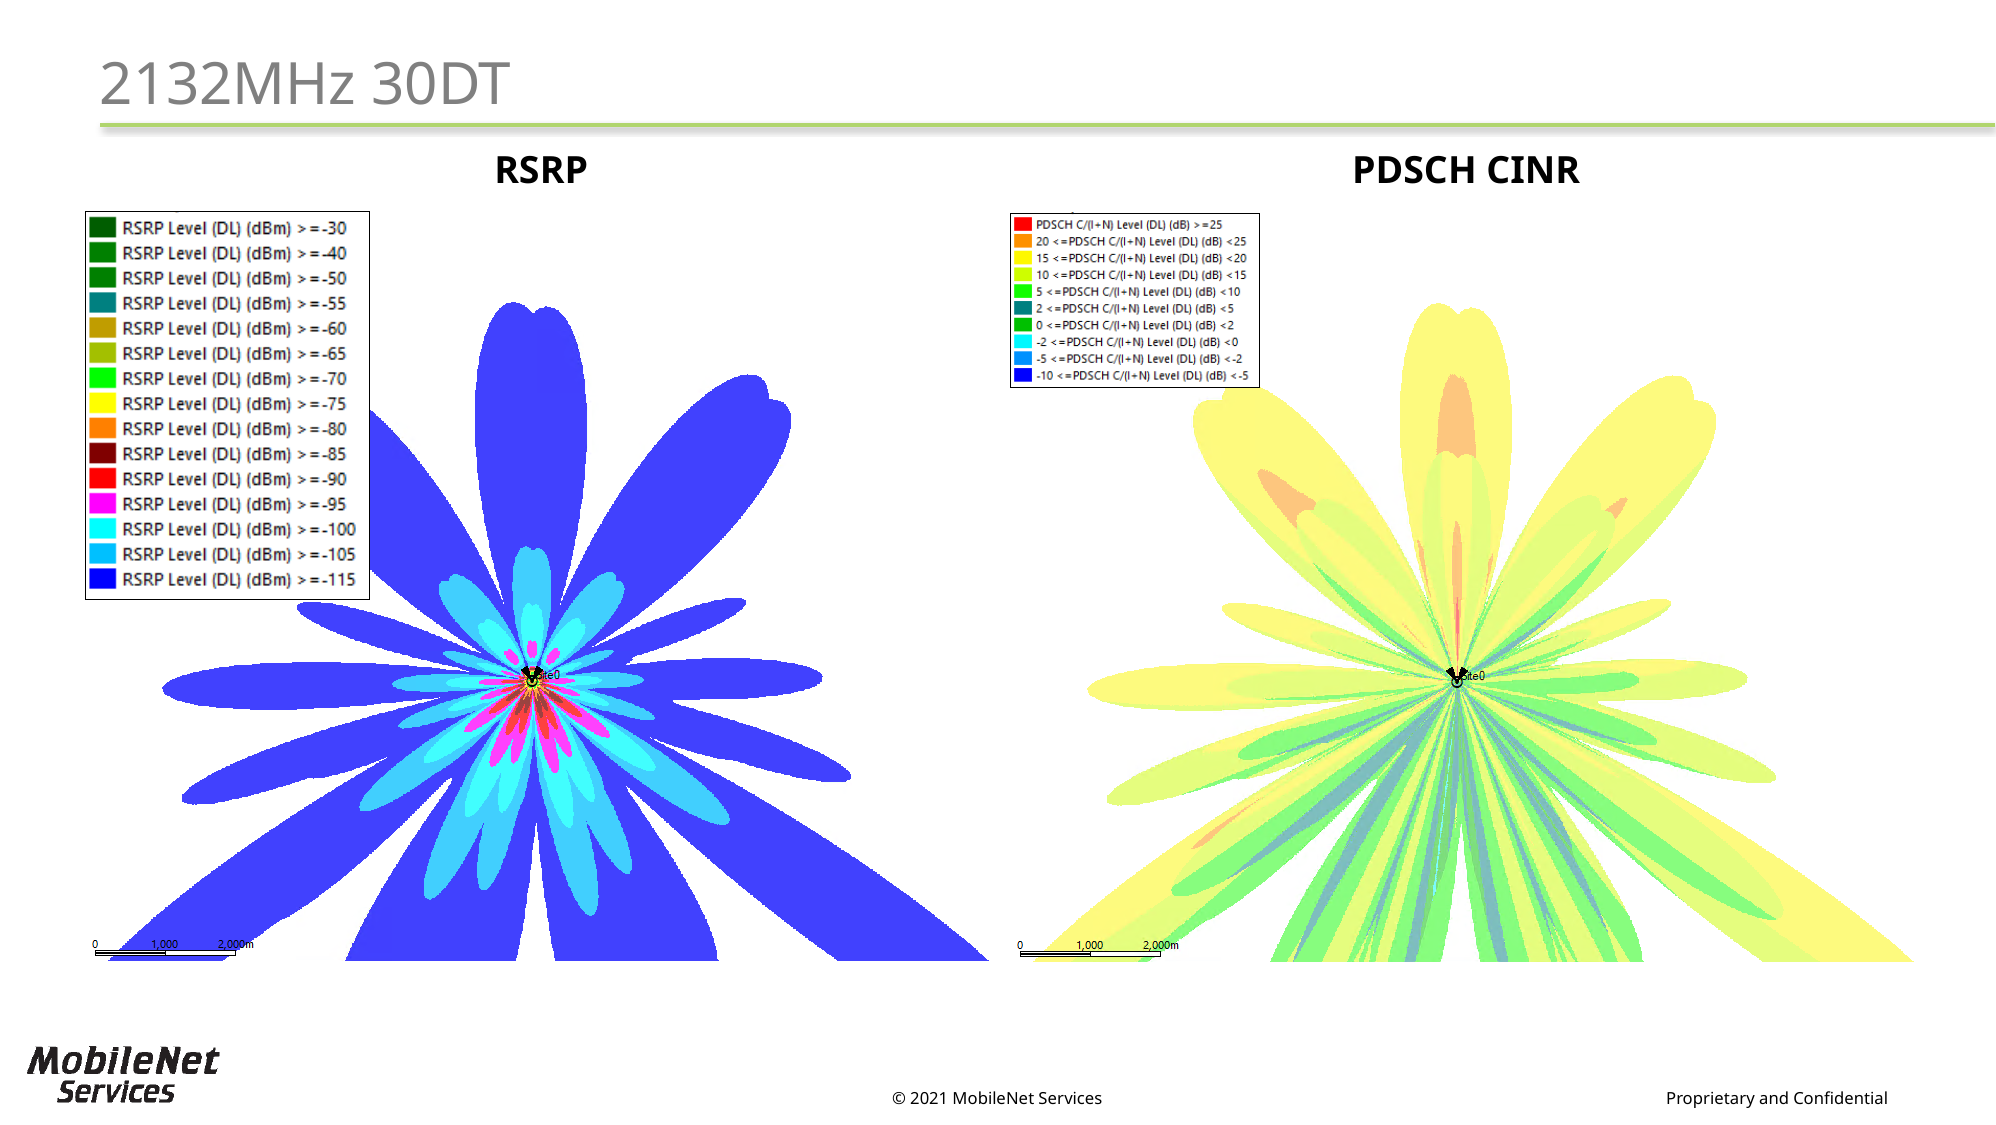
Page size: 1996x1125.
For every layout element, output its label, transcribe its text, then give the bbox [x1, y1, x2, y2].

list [84, 201, 998, 962]
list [1009, 202, 1923, 963]
picture [1009, 212, 1260, 389]
title 2132MHz 30DT [85, 0, 1881, 175]
text_box PDSCH CINR [1337, 138, 1596, 199]
picture [19, 1037, 226, 1113]
text_box RSRP [479, 138, 603, 199]
picture [84, 211, 370, 600]
